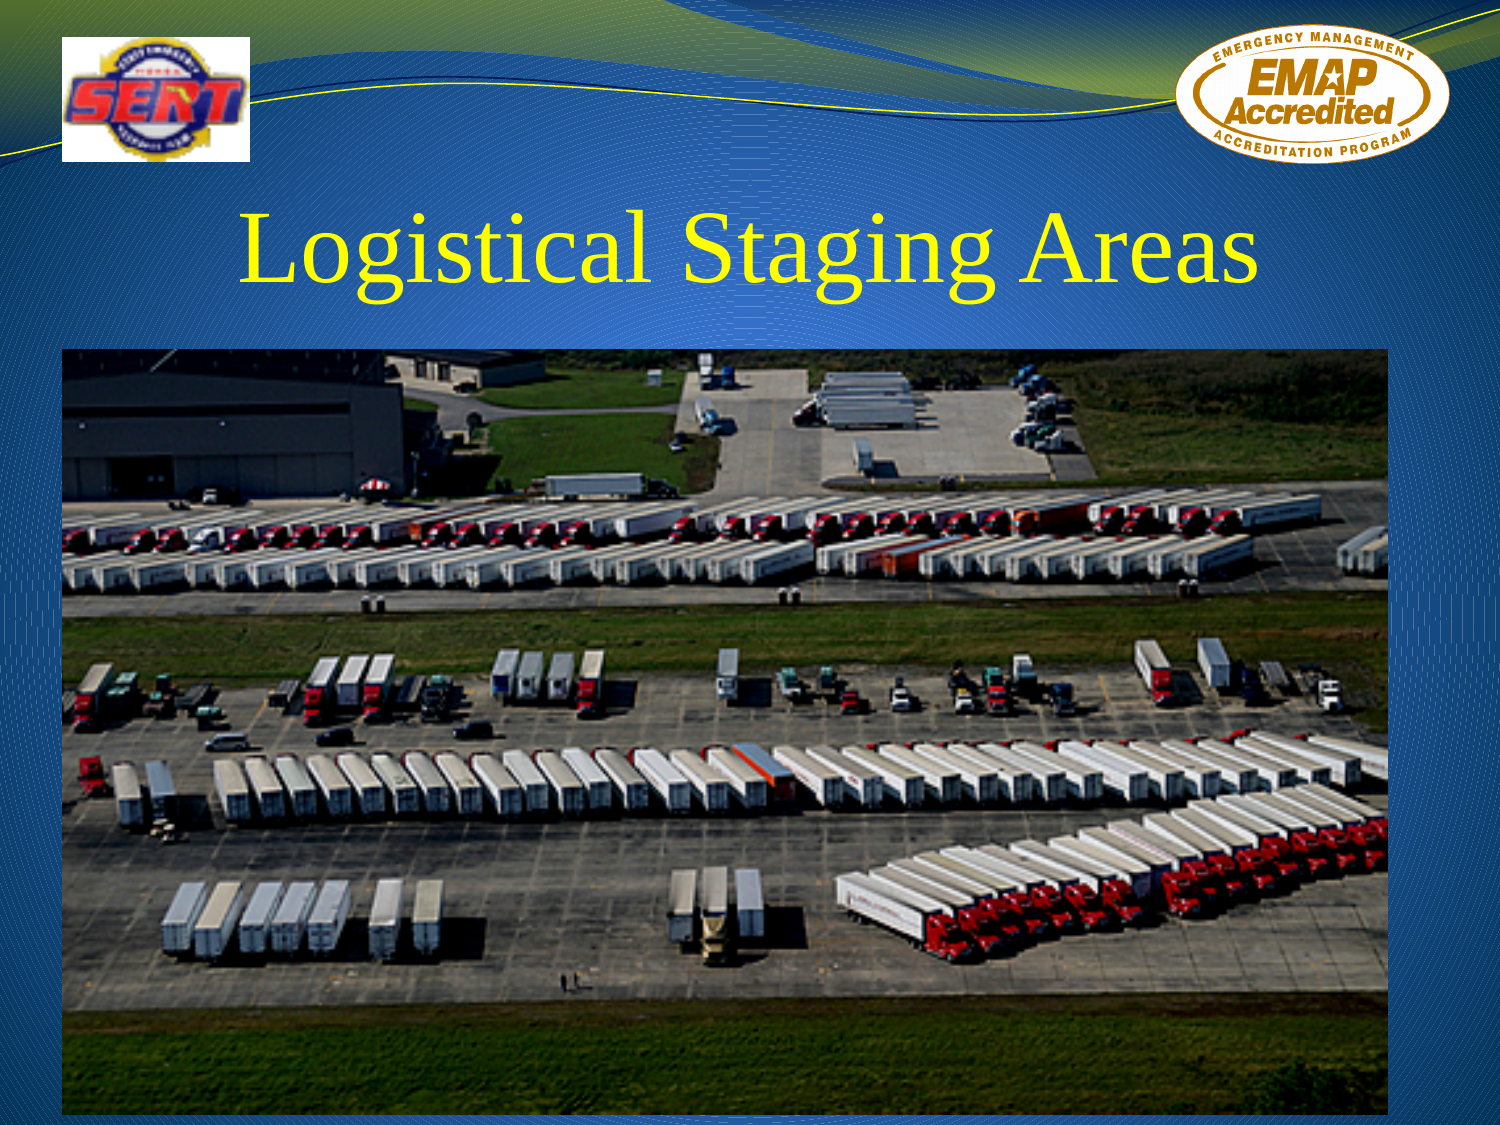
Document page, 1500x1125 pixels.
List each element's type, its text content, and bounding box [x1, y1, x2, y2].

picture [1175, 24, 1450, 164]
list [62, 349, 1388, 1116]
picture [62, 37, 250, 162]
title Logistical Staging Areas [75, 115, 1425, 303]
